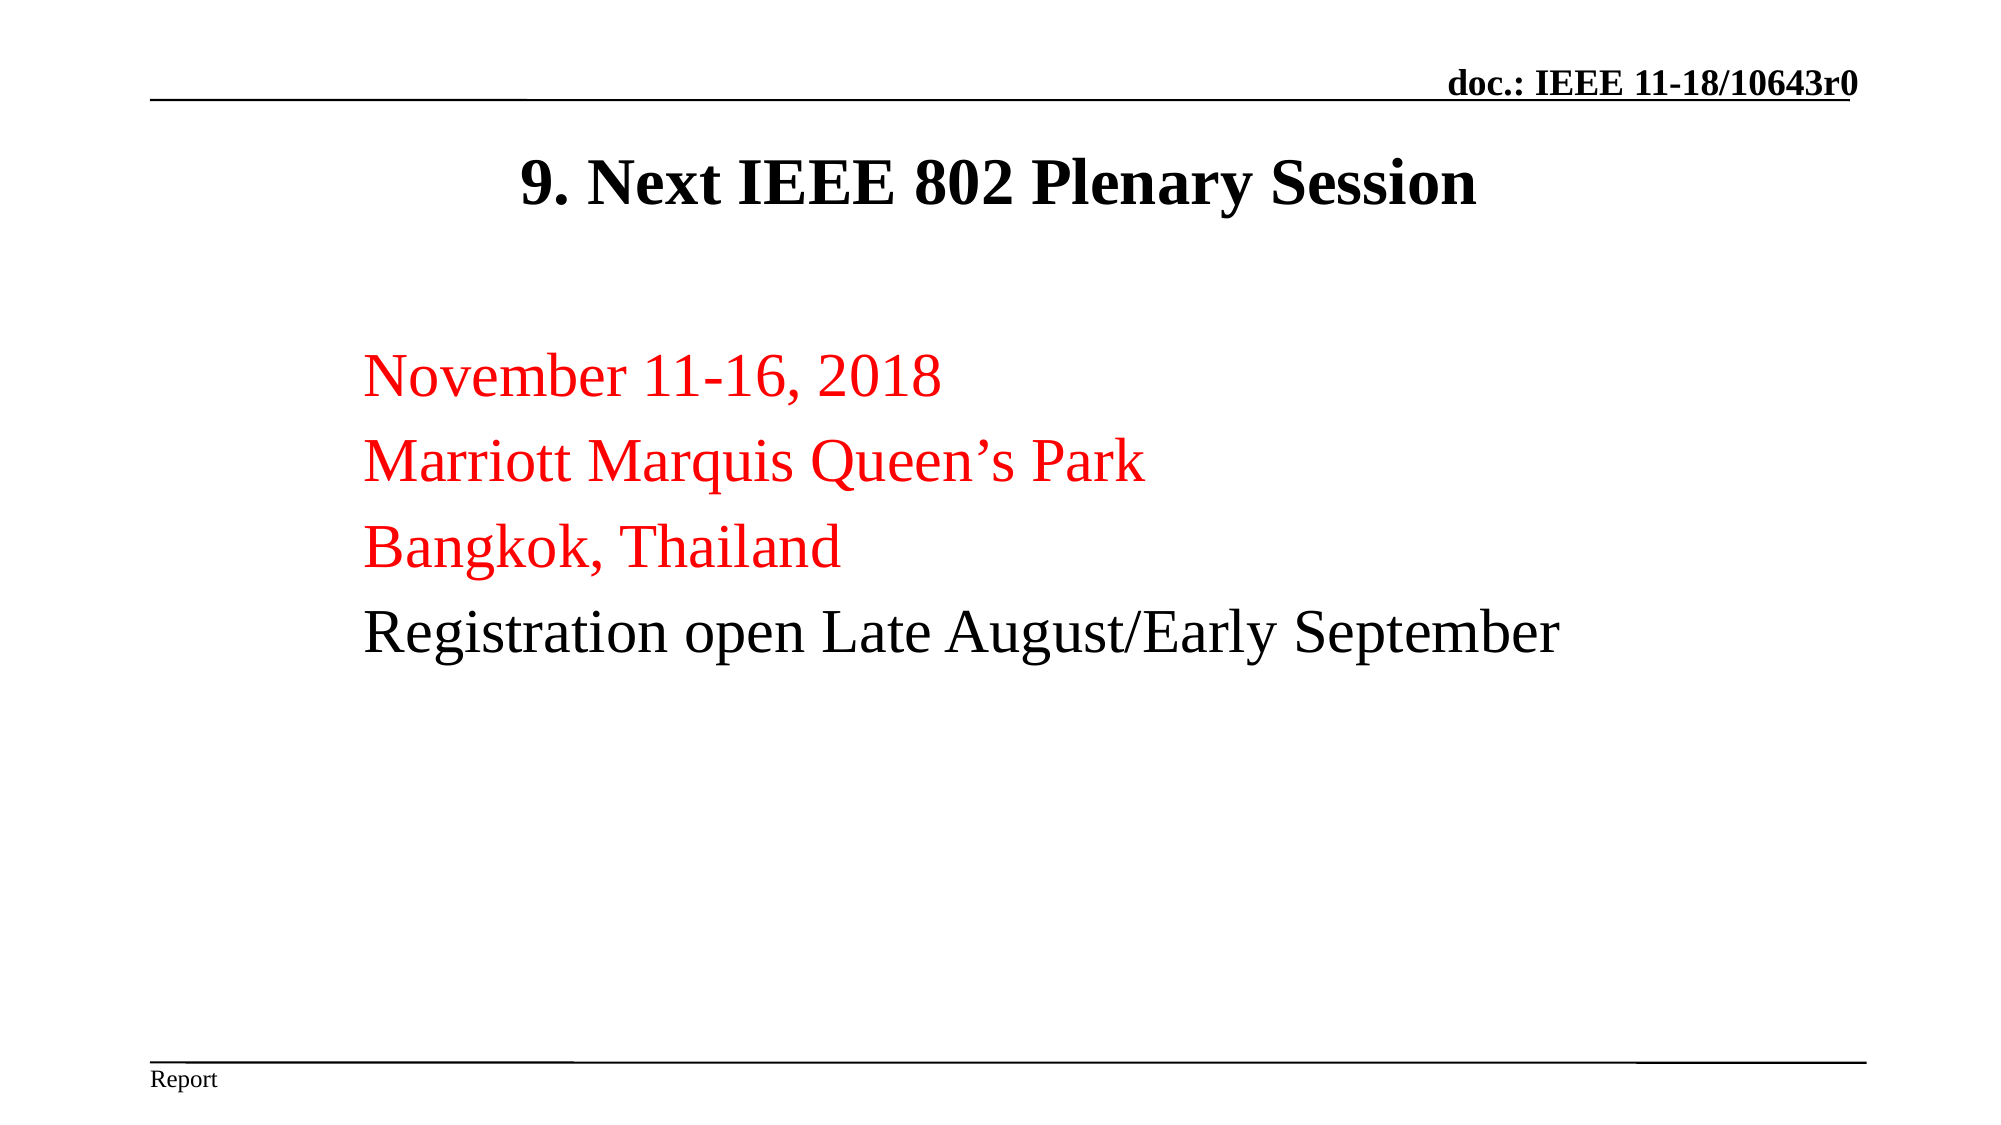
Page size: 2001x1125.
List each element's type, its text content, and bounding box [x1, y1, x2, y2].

title 9. Next IEEE 802 Plenary Session [149, 112, 1850, 244]
list November 11-16, 2018 Marriott Marquis Queen’s Park Bangkok, Thailand Registration open Late August/Early September [231, 326, 1768, 1002]
